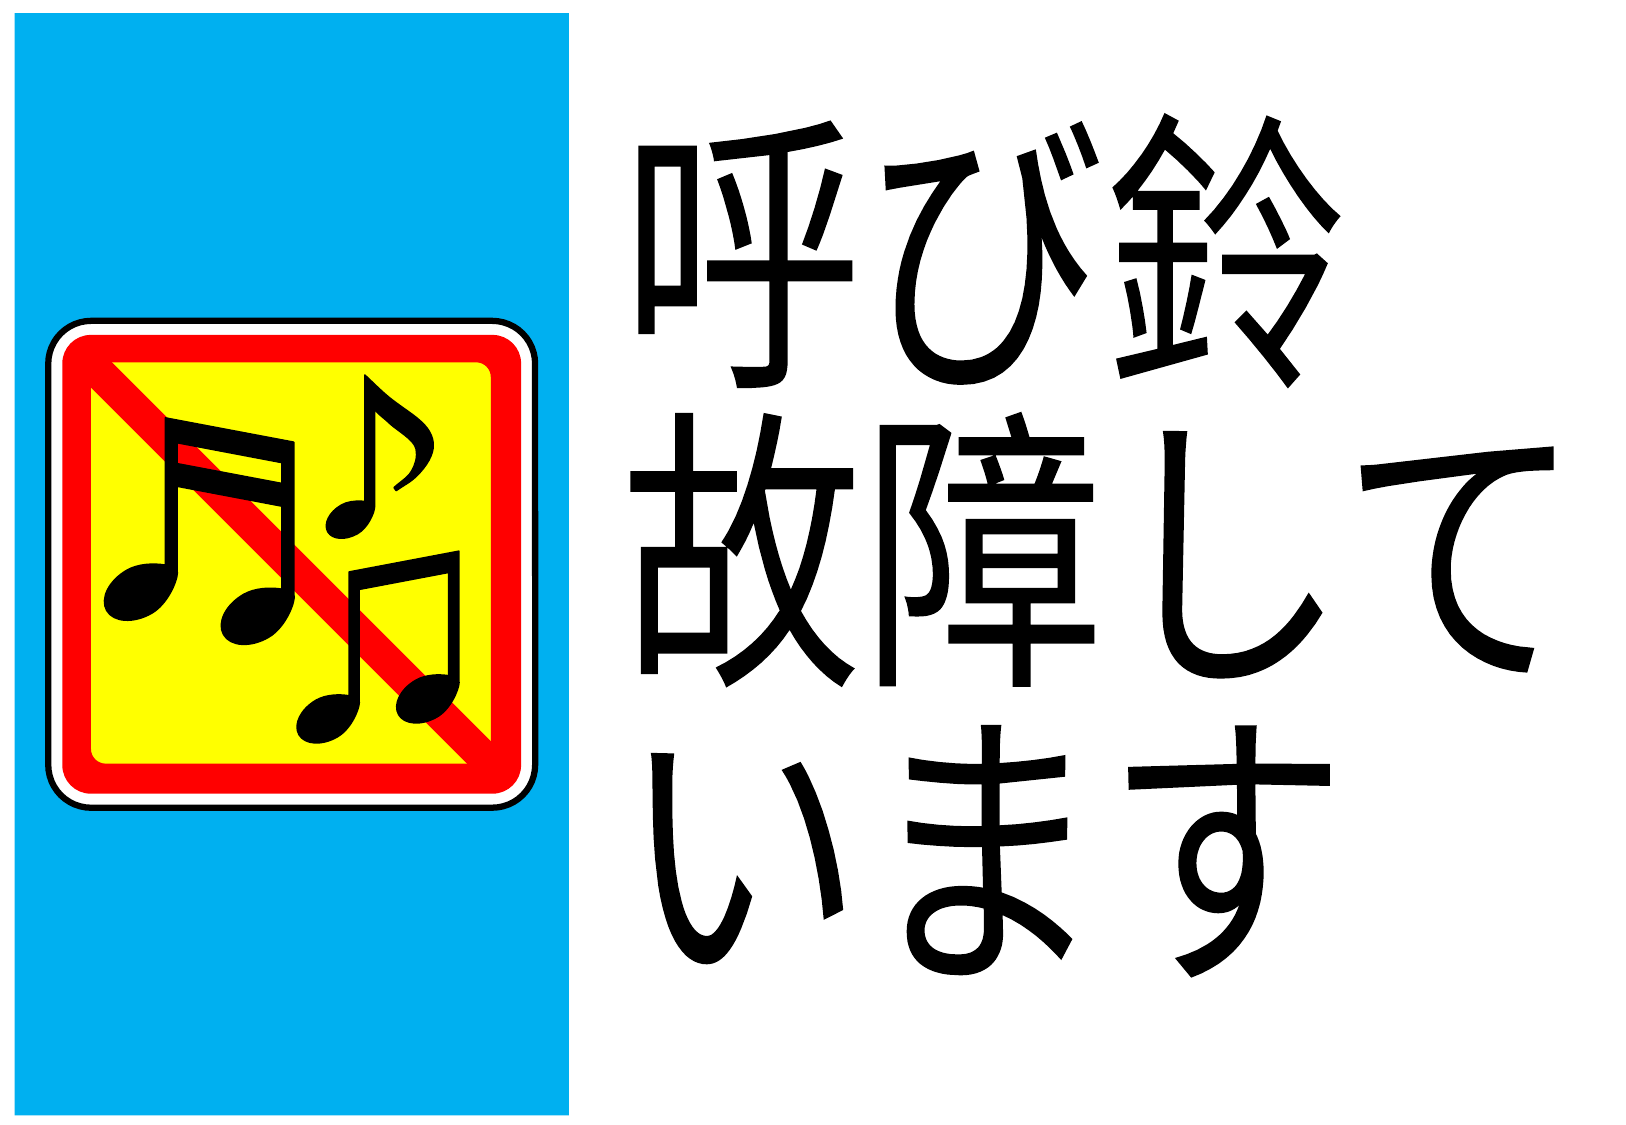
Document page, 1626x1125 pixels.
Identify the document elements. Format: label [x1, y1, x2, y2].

text_box [47, 320, 536, 808]
text_box [12, 11, 571, 1118]
